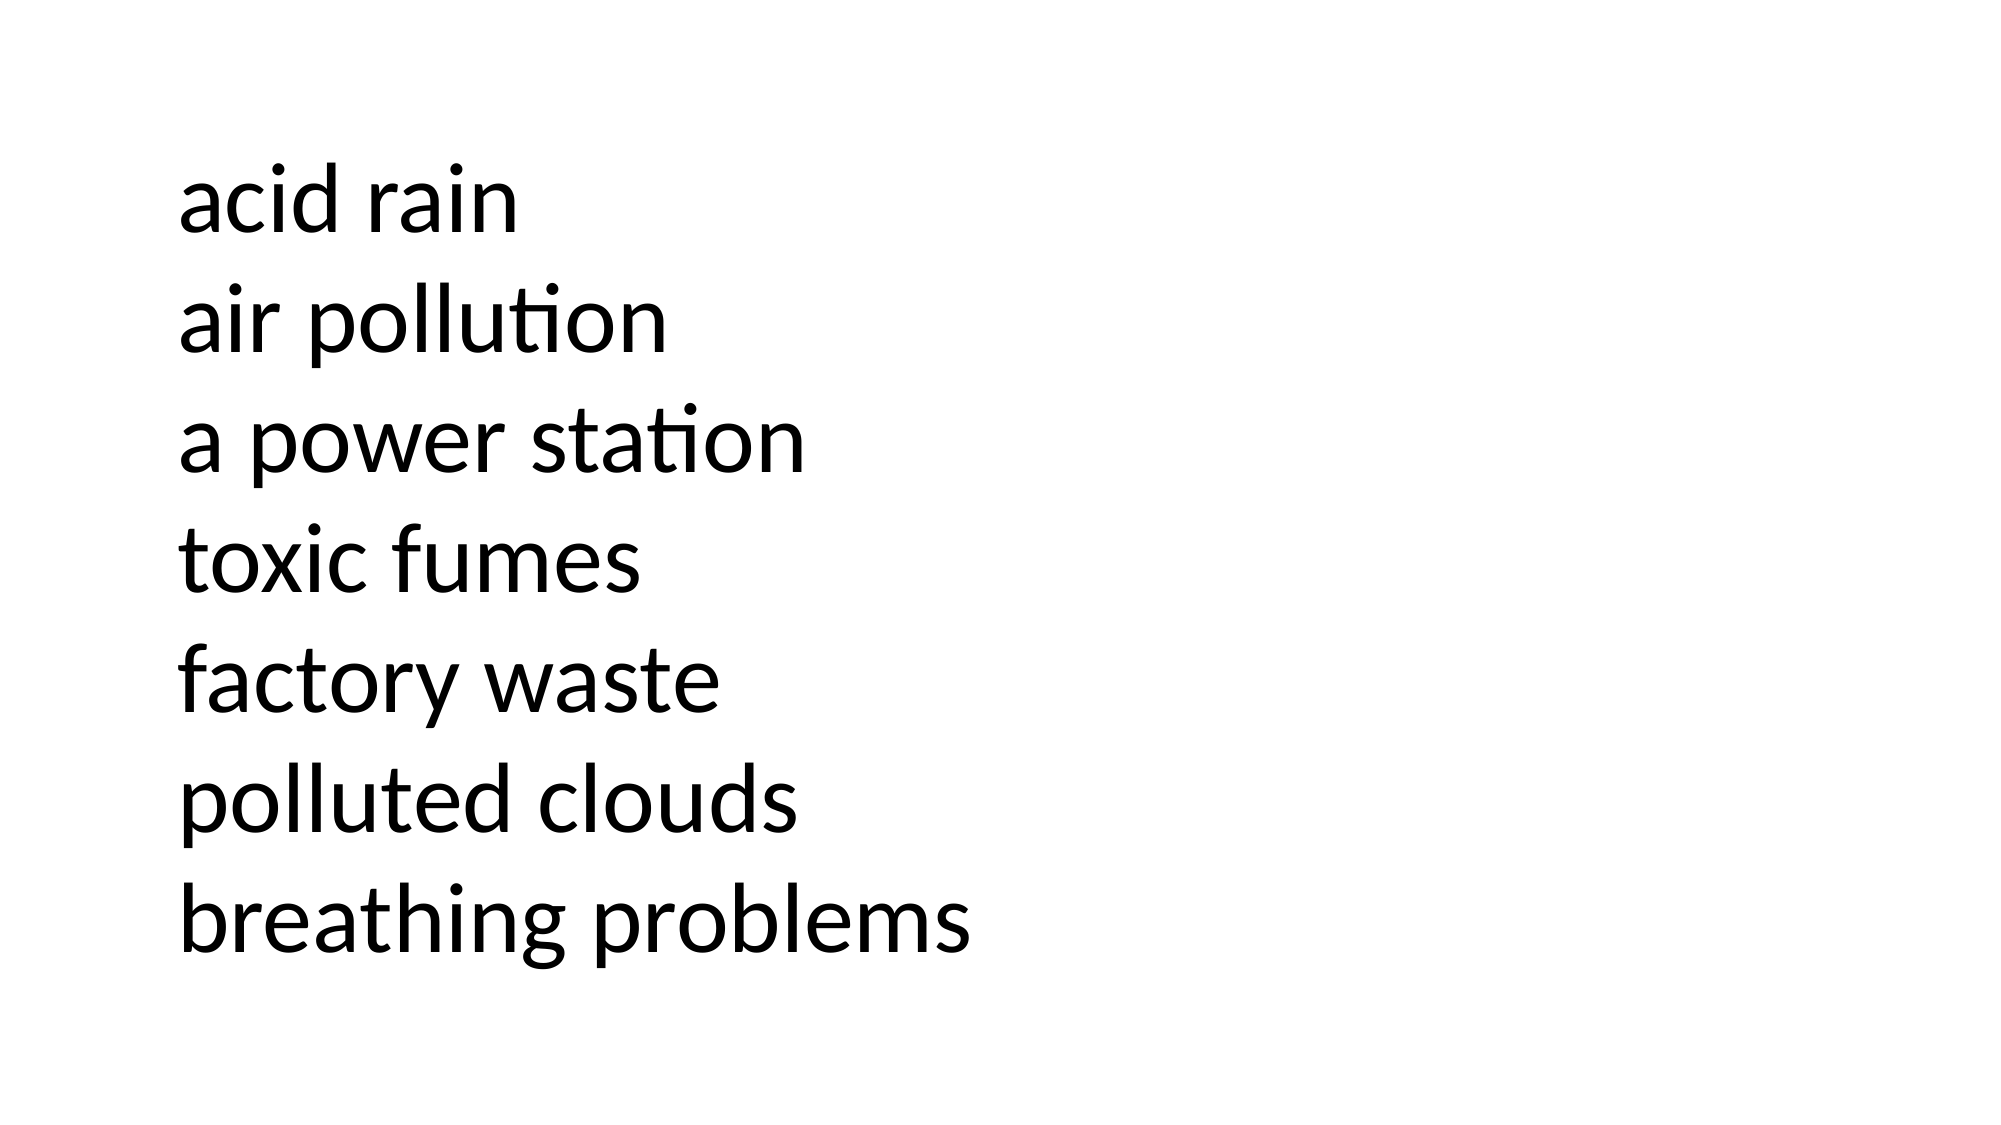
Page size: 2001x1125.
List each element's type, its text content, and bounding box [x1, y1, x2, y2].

text_box acid rain air pollution a power station toxic fumes factory waste polluted clouds breathing problems [162, 125, 1685, 980]
